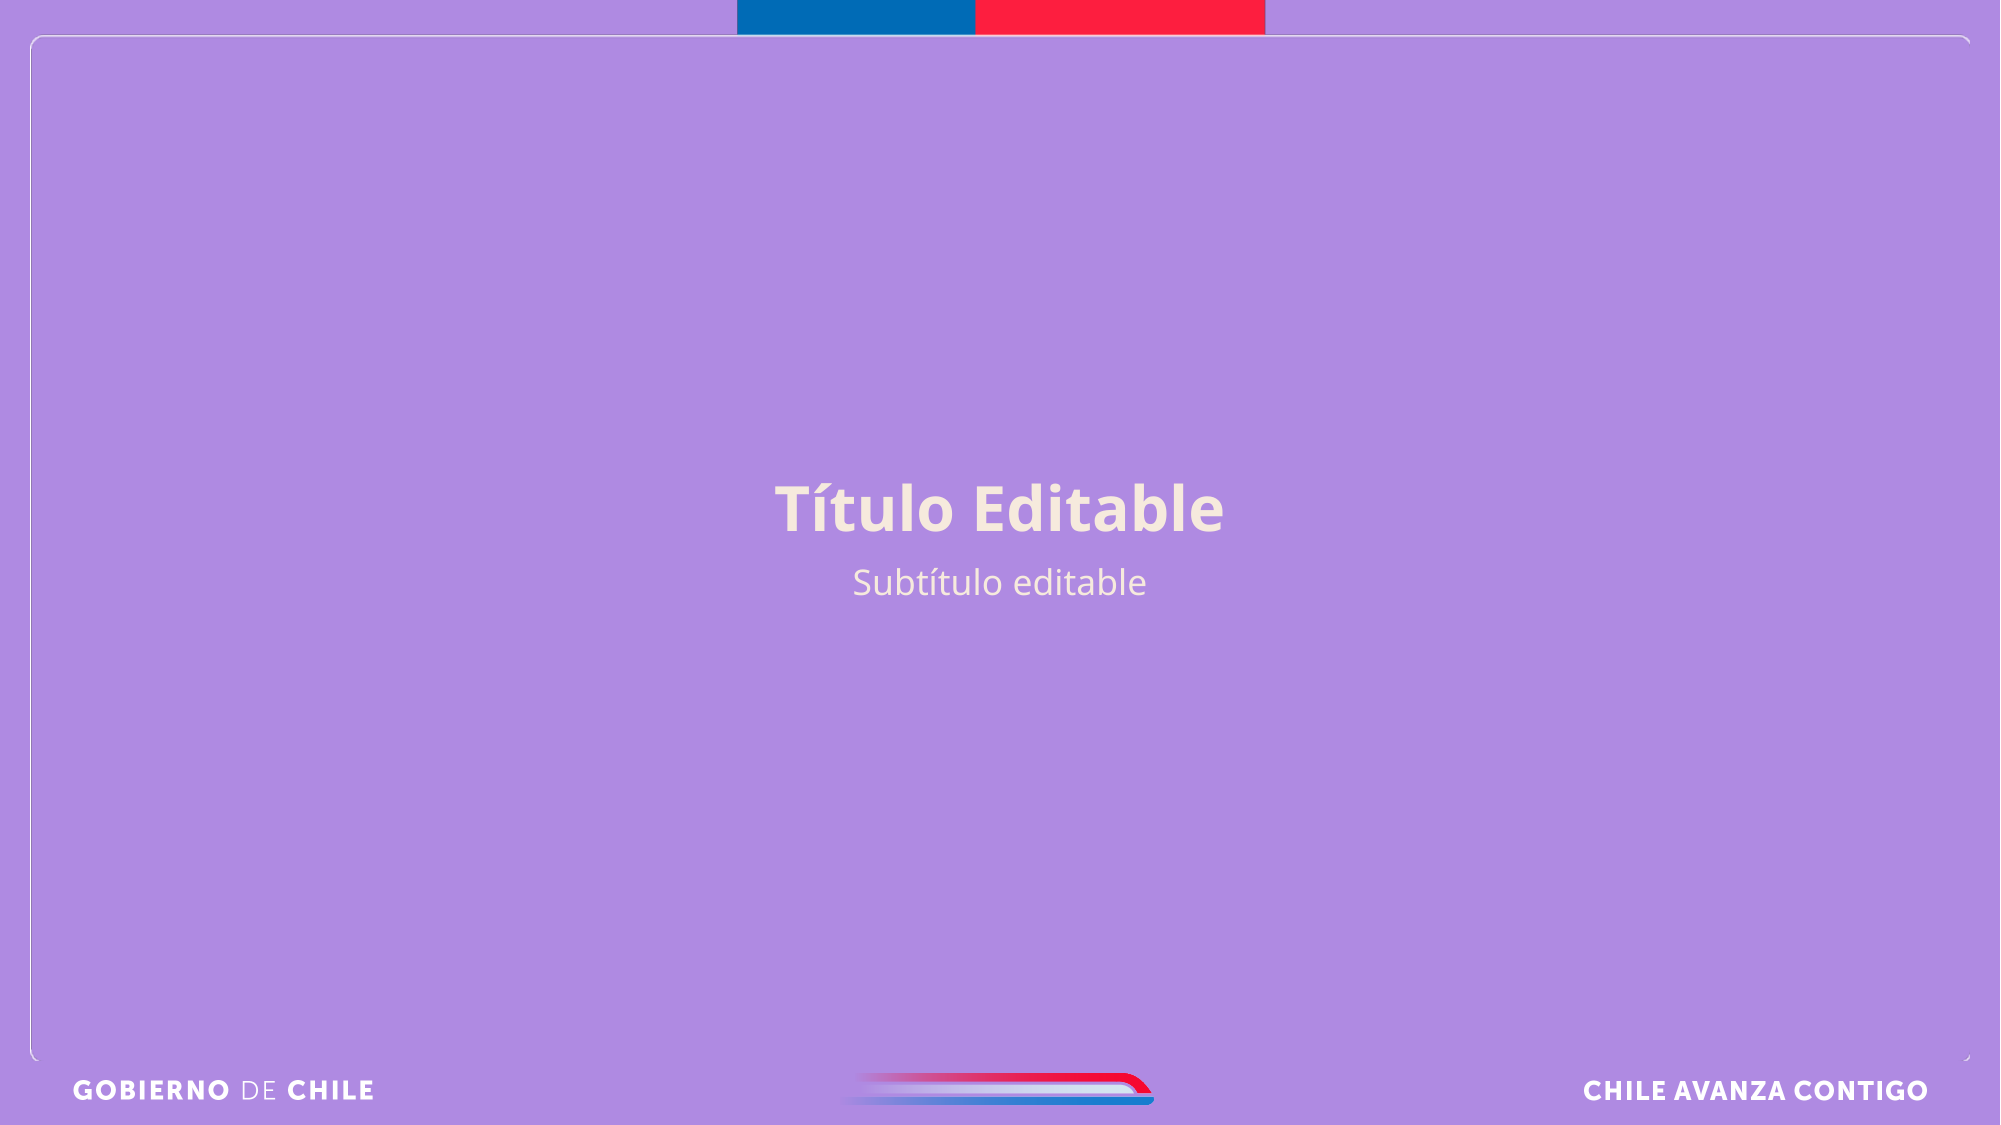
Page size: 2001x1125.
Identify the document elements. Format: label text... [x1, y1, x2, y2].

picture [69, 1073, 1931, 1111]
text_box Subtítulo editable [837, 552, 1163, 610]
text_box Título Editable [575, 461, 1424, 552]
